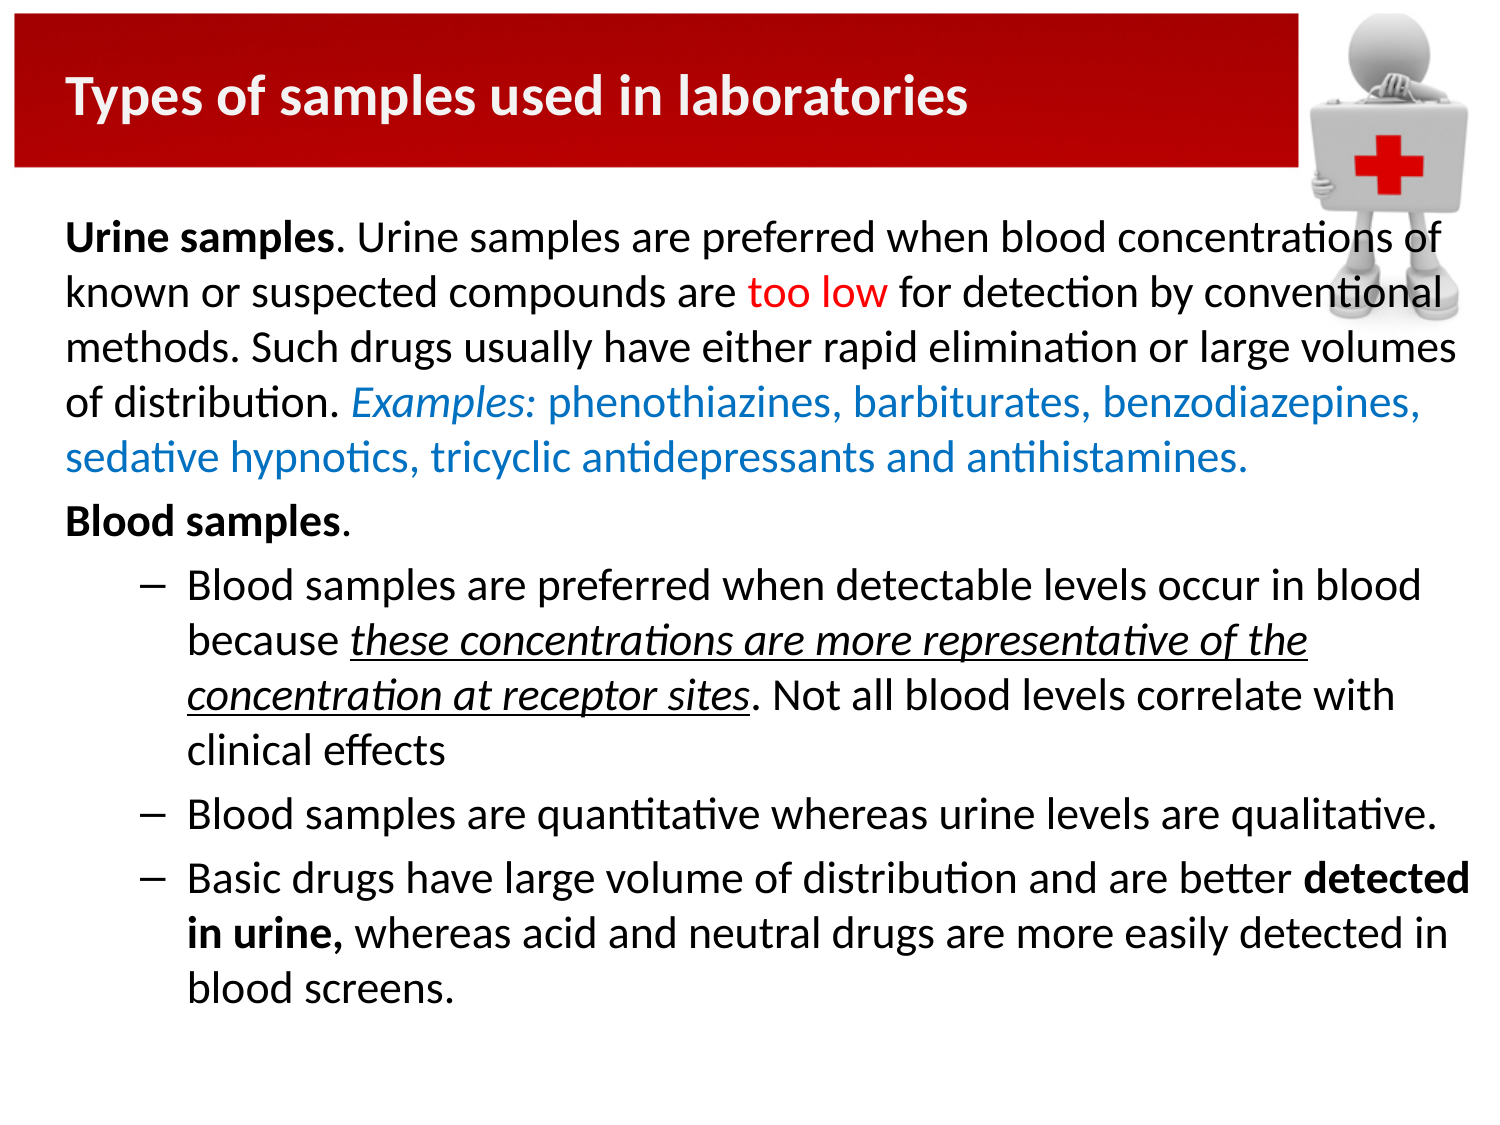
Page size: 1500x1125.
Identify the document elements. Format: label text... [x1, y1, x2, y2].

list Types of samples used in laboratories Urine samples. Urine samples are preferred when blood concentrations of known or suspected compounds are too low for detection by conventional methods. Such drugs usually have either rapid elimination or large volumes of distribution. Examples: phenothiazines, barbiturates, benzodiazepines, sedative hypnotics, tricyclic antidepressants and antihistamines. Blood samples. Blood samples are preferred when detectable levels occur in blood because these concentrations are more representative of the concentration at receptor sites. Not all blood levels correlate with clinical effects Blood samples are quantitative whereas urine levels are qualitative. Basic drugs have large volume of distribution and are better detected in urine, whereas acid and neutral drugs are more easily detected in blood screens. [50, 50, 1500, 1100]
picture [0, 0, 1500, 1125]
